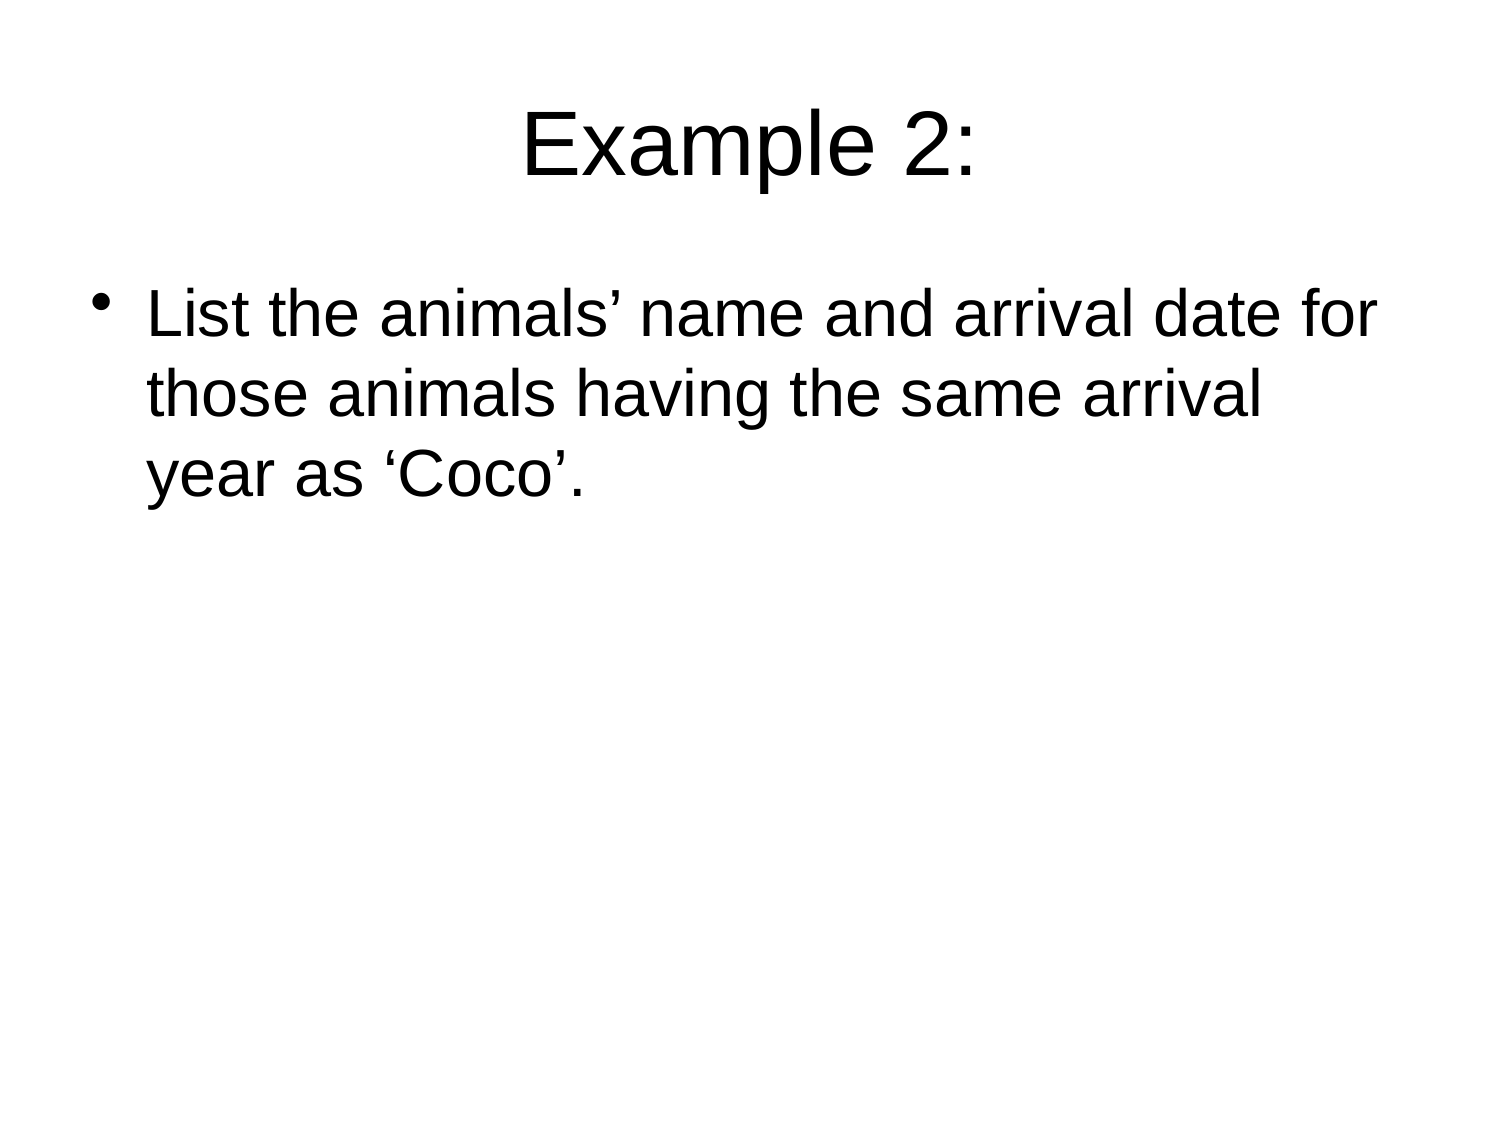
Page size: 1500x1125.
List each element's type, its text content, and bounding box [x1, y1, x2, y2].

title Example 2: [75, 45, 1425, 233]
list List the animals’ name and arrival date for those animals having the same arrival year as ‘Coco’. [75, 262, 1425, 1005]
